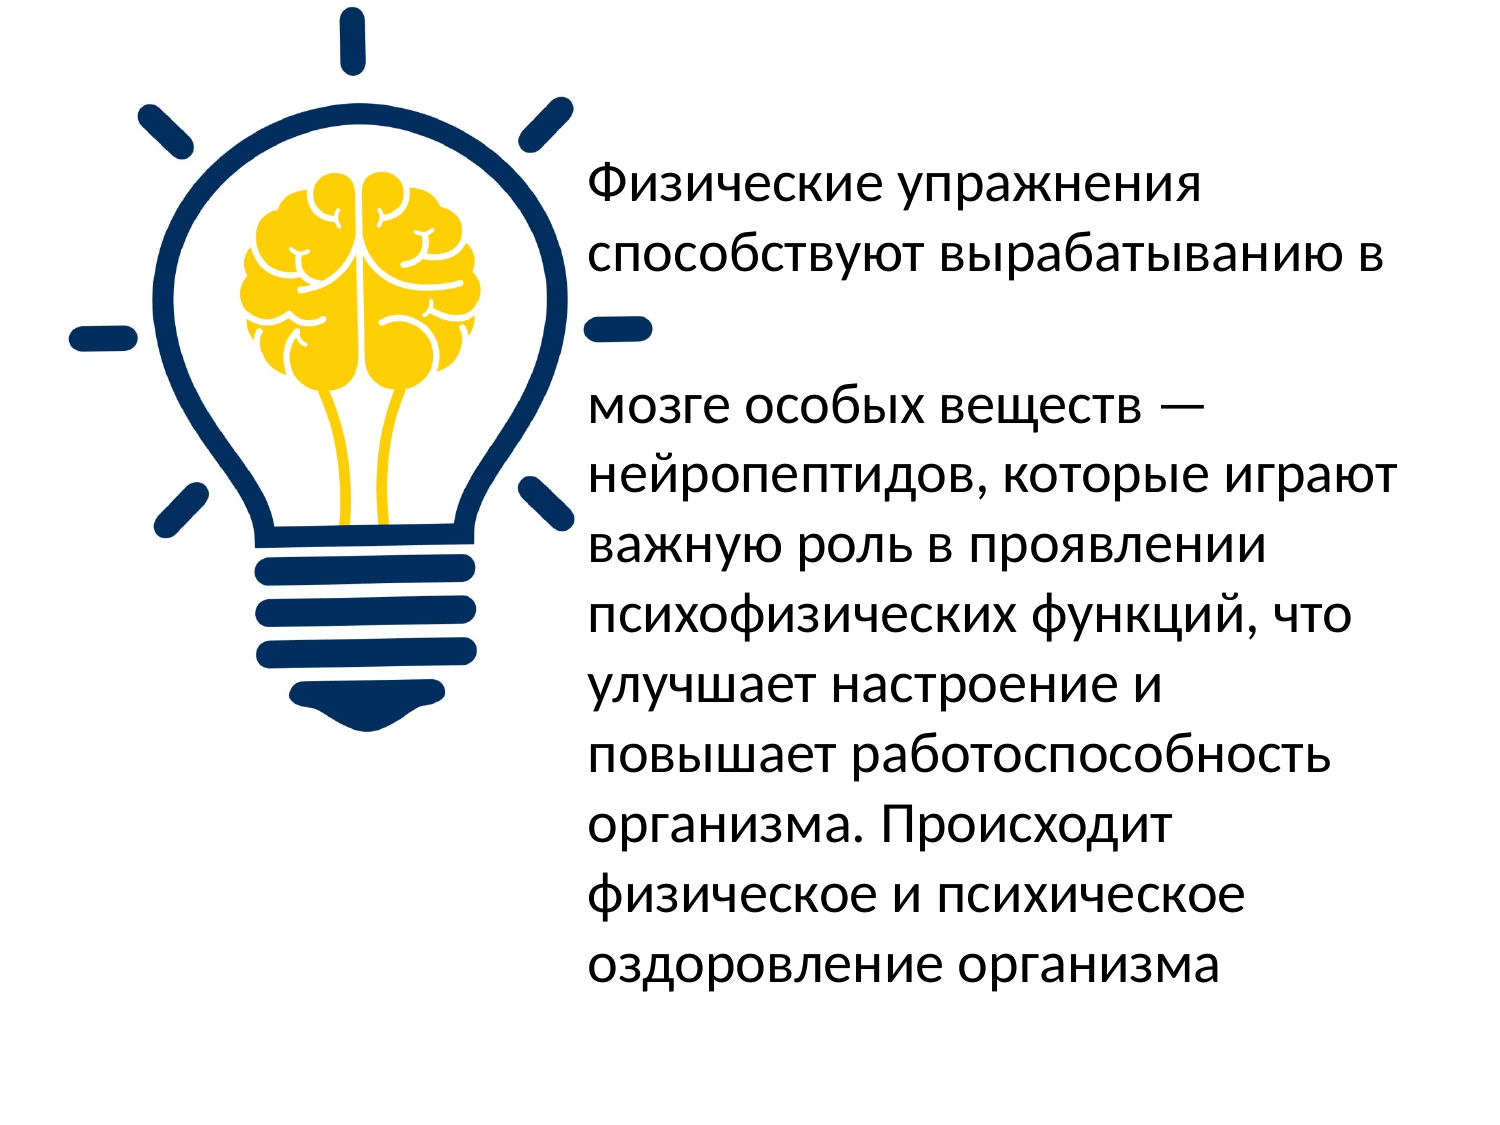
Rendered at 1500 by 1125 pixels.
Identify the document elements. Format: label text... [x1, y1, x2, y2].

list Физические упражнения способствуют вырабатыванию в мозге особых веществ — нейропептидов, которые играют важную роль в проявлении психофизических функций, что улучшает настроение и повышает работоспособность организма. Происходит физическое и психическое оздоровление организма [572, 54, 1425, 1005]
picture [60, 0, 667, 743]
